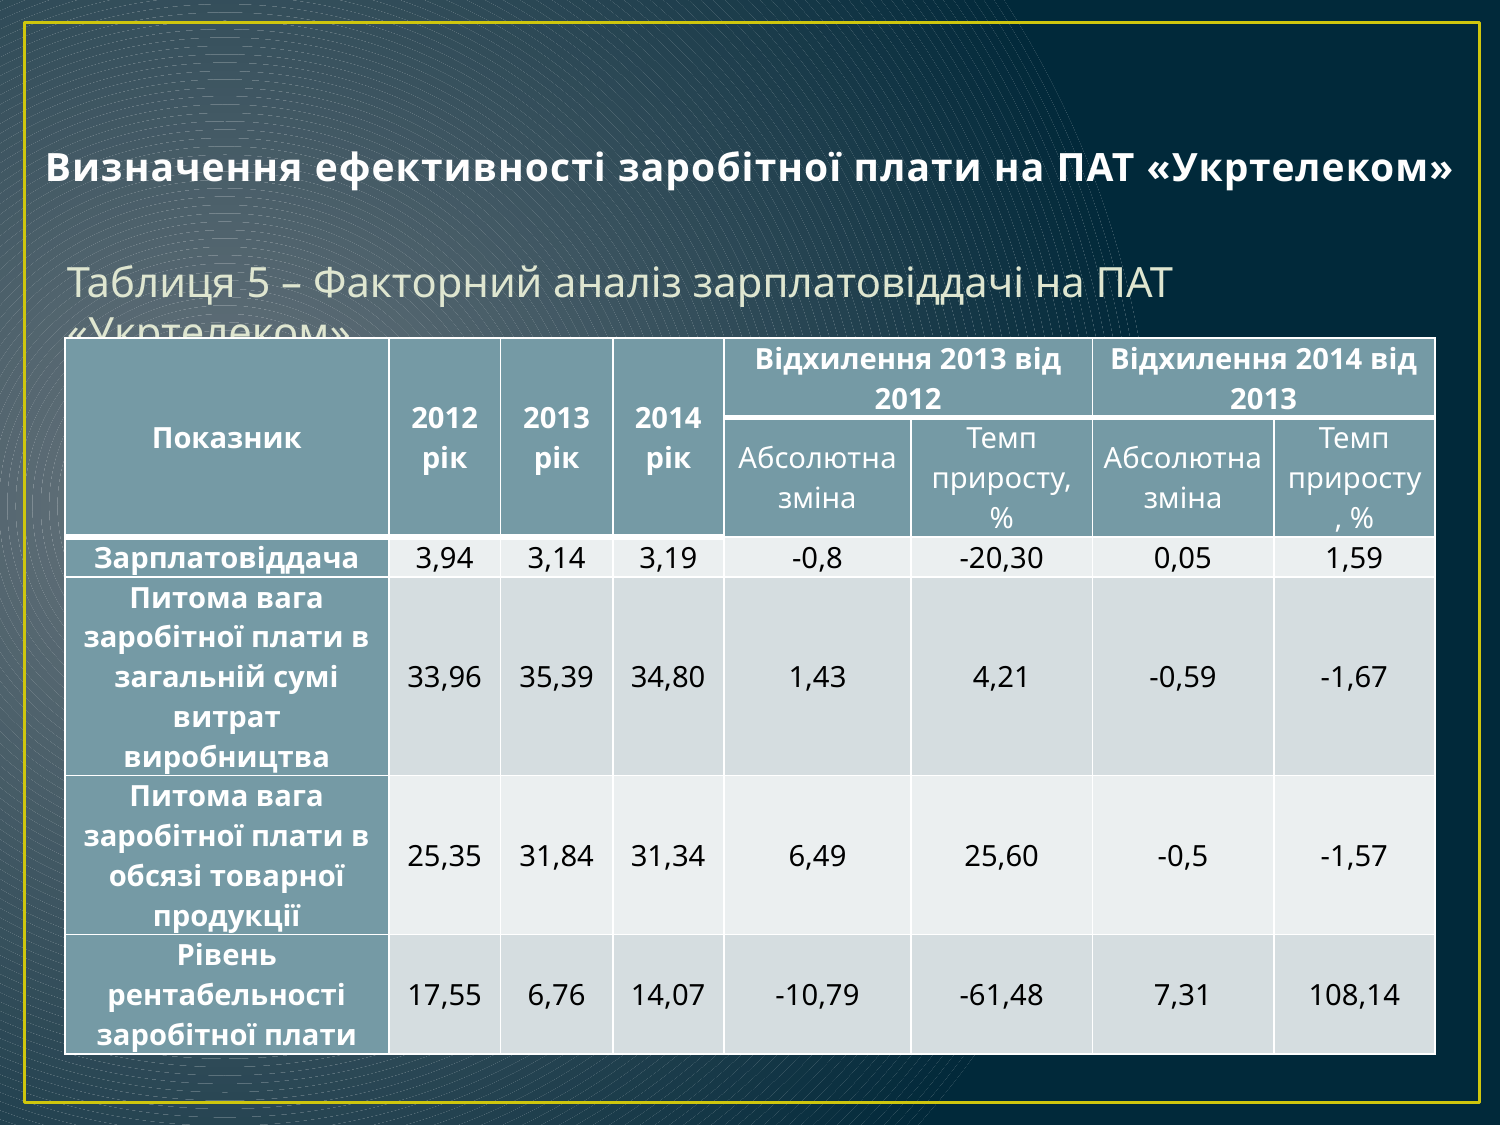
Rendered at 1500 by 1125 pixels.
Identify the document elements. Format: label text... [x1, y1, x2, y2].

table_cell Темп приросту, % [1275, 420, 1434, 536]
table_cell 1,59 [1275, 538, 1434, 576]
table_cell 35,39 [501, 578, 612, 775]
table_header 2012 рік [390, 339, 500, 534]
table_cell 25,60 [912, 776, 1092, 934]
table_cell -1,67 [1275, 578, 1434, 775]
table_header 2013 рік [501, 339, 612, 534]
table_cell 33,96 [390, 578, 500, 775]
list Таблиця 5 – Факторний аналіз зарплатовіддачі на ПАТ «Укртелеком» [41, 248, 1459, 1125]
title Визначення ефективності заробітної плати на ПАТ «Укртелеком» [17, 89, 1483, 197]
table_cell Темп приросту, % [912, 420, 1092, 536]
table_cell 34,80 [614, 578, 723, 775]
table_cell 25,35 [390, 776, 500, 934]
table_cell 0,05 [1093, 538, 1273, 576]
table_header Відхилення 2014 від 2013 [1093, 339, 1434, 415]
table_cell 6,76 [501, 935, 612, 1053]
table_cell 6,49 [725, 776, 910, 934]
table_cell 3,19 [614, 540, 723, 576]
table_header Показник [66, 339, 388, 534]
table_cell 108,14 [1275, 935, 1434, 1053]
table_header 2014 рік [614, 339, 723, 534]
table_cell 17,55 [390, 935, 500, 1053]
table_cell 31,34 [614, 776, 723, 934]
table_cell 3,14 [501, 540, 612, 576]
table_cell -1,57 [1275, 776, 1434, 934]
table_cell -0,5 [1093, 776, 1273, 934]
table_cell Питома вага заробітної плати в загальній сумі витрат виробництва [66, 578, 388, 775]
table_cell Питома вага заробітної плати в обсязі товарної продукції [66, 776, 388, 934]
table_cell 14,07 [614, 935, 723, 1053]
table_cell -10,79 [725, 935, 910, 1053]
table_cell 4,21 [912, 578, 1092, 775]
table_cell Рівень рентабельності заробітної плати [66, 935, 388, 1053]
table_cell Зарплатовіддача [66, 540, 388, 576]
table_cell Абсолютна зміна [725, 420, 910, 536]
table_cell 1,43 [725, 578, 910, 775]
table_cell -20,30 [912, 538, 1092, 576]
table_cell -61,48 [912, 935, 1092, 1053]
table_cell 3,94 [390, 540, 500, 576]
table_cell -0,59 [1093, 578, 1273, 775]
table_header Відхилення 2013 від 2012 [725, 339, 1092, 415]
table_cell Абсолютна зміна [1093, 420, 1273, 536]
table_cell 31,84 [501, 776, 612, 934]
table_cell 7,31 [1093, 935, 1273, 1053]
table_cell -0,8 [725, 538, 910, 576]
